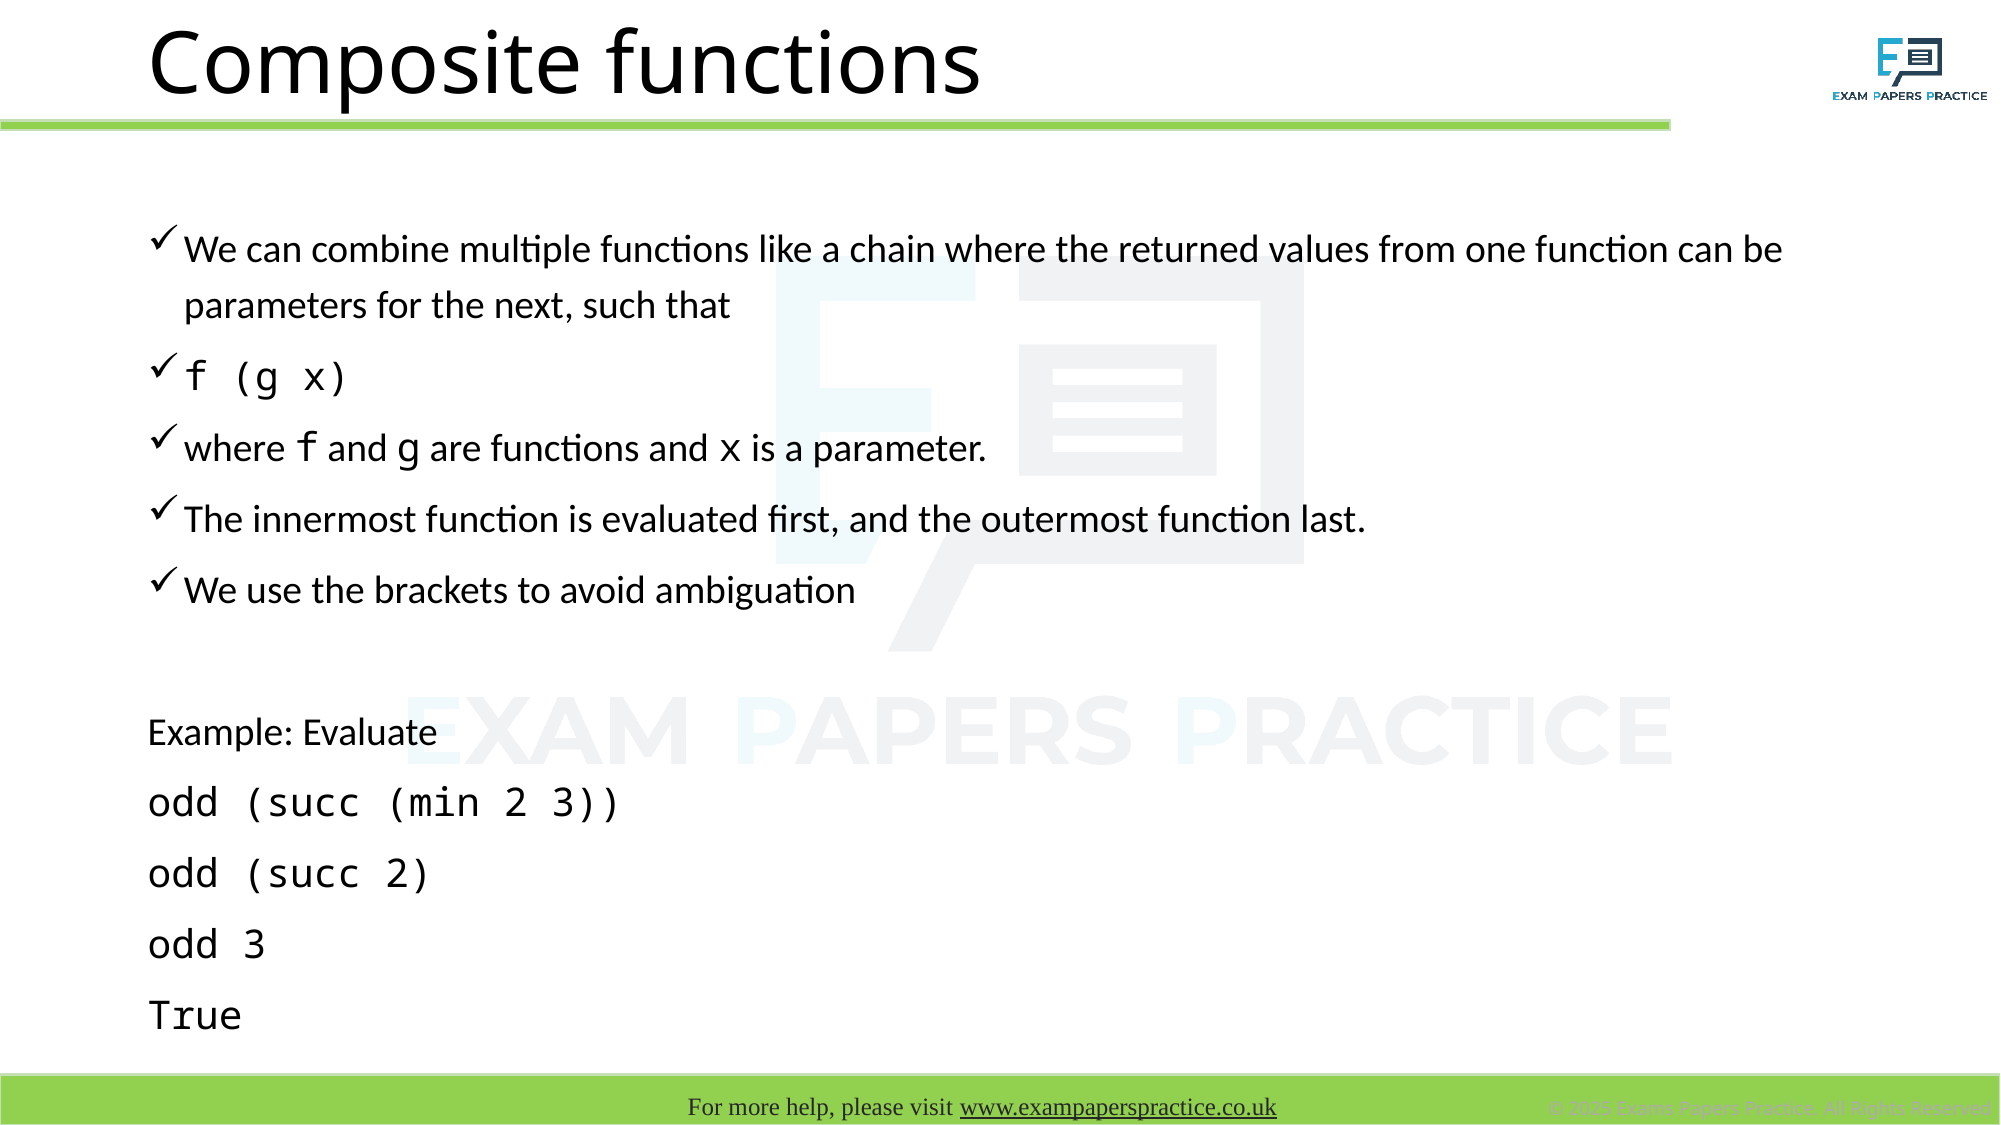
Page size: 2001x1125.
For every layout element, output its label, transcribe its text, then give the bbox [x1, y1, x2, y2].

list We can combine multiple functions like a chain where the returned values from one function can be parameters for the next, such that f (g x) where f and g are functions and x is a parameter. The innermost function is evaluated first, and the outermost function last. We use the brackets to avoid ambiguation Example: Evaluate odd (succ (min 2 3)) odd (succ 2) odd 3 True [132, 205, 1858, 1050]
title Composite functions [132, 11, 1858, 121]
